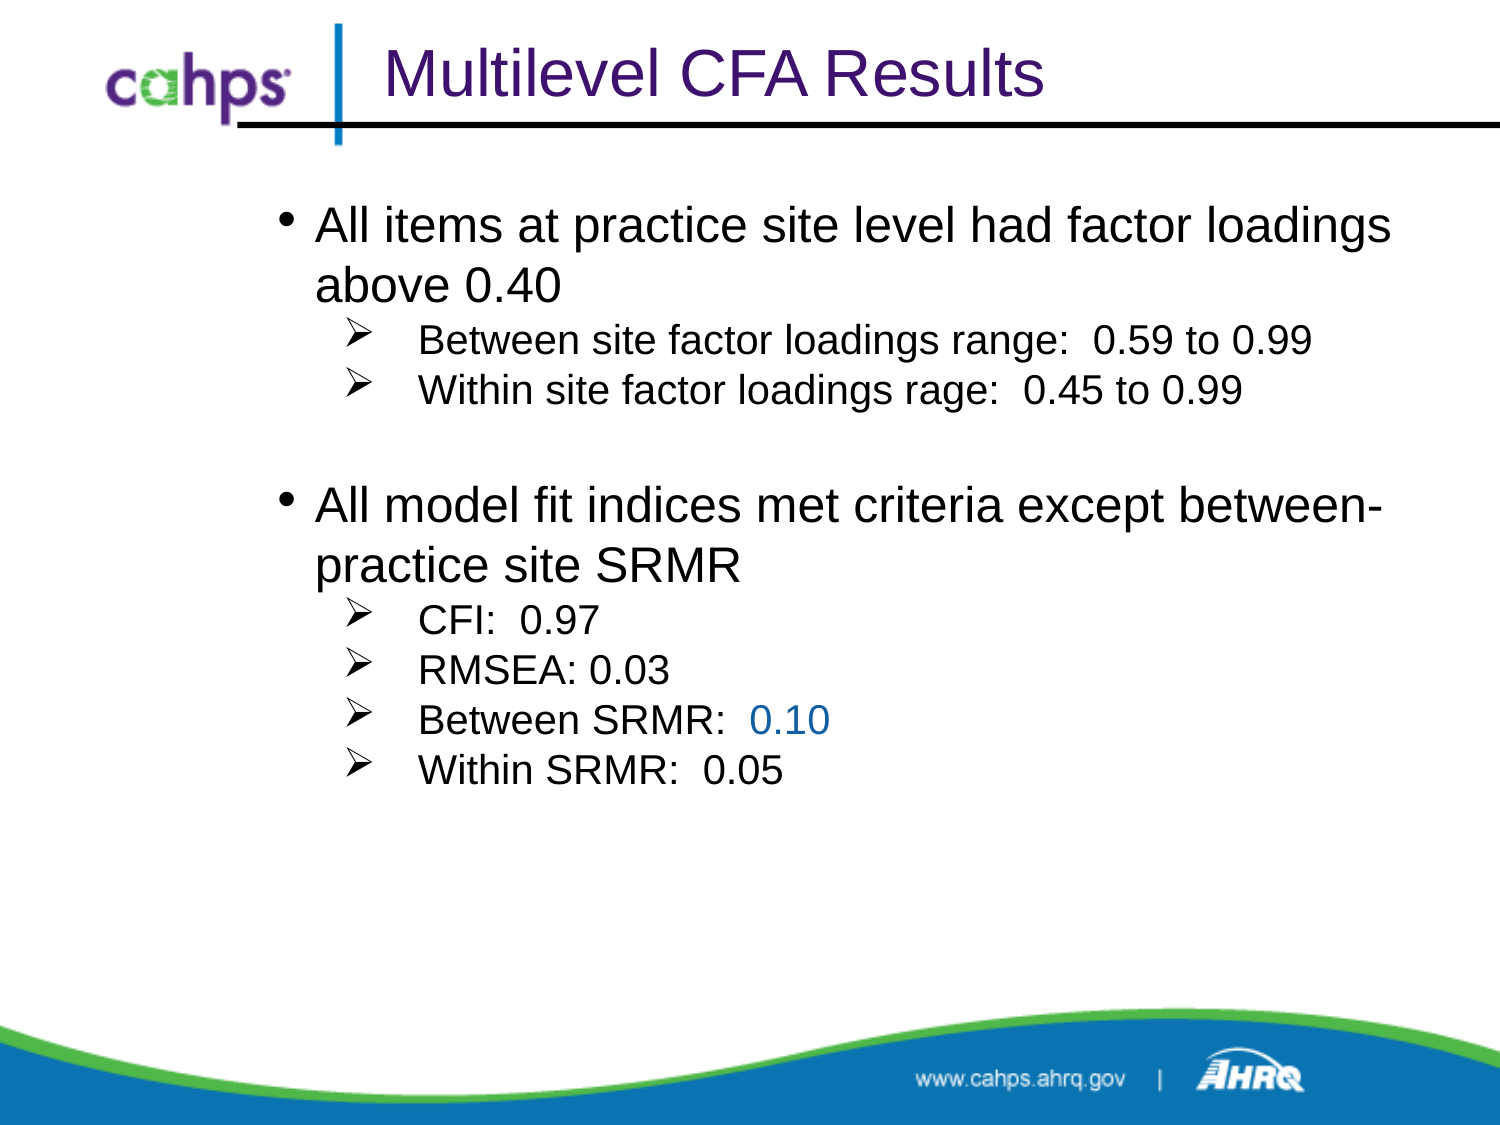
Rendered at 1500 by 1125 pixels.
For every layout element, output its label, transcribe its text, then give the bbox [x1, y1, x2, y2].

text_box All items at practice site level had factor loadings above 0.40 Between site factor loadings range: 0.59 to 0.99 Within site factor loadings rage: 0.45 to 0.99 All model fit indices met criteria except between-practice site SRMR CFI: 0.97 RMSEA: 0.03 Between SRMR: 0.10 Within SRMR: 0.05 [262, 185, 1438, 901]
title Multilevel CFA Results [368, 22, 1369, 125]
picture [0, 7, 1500, 1125]
